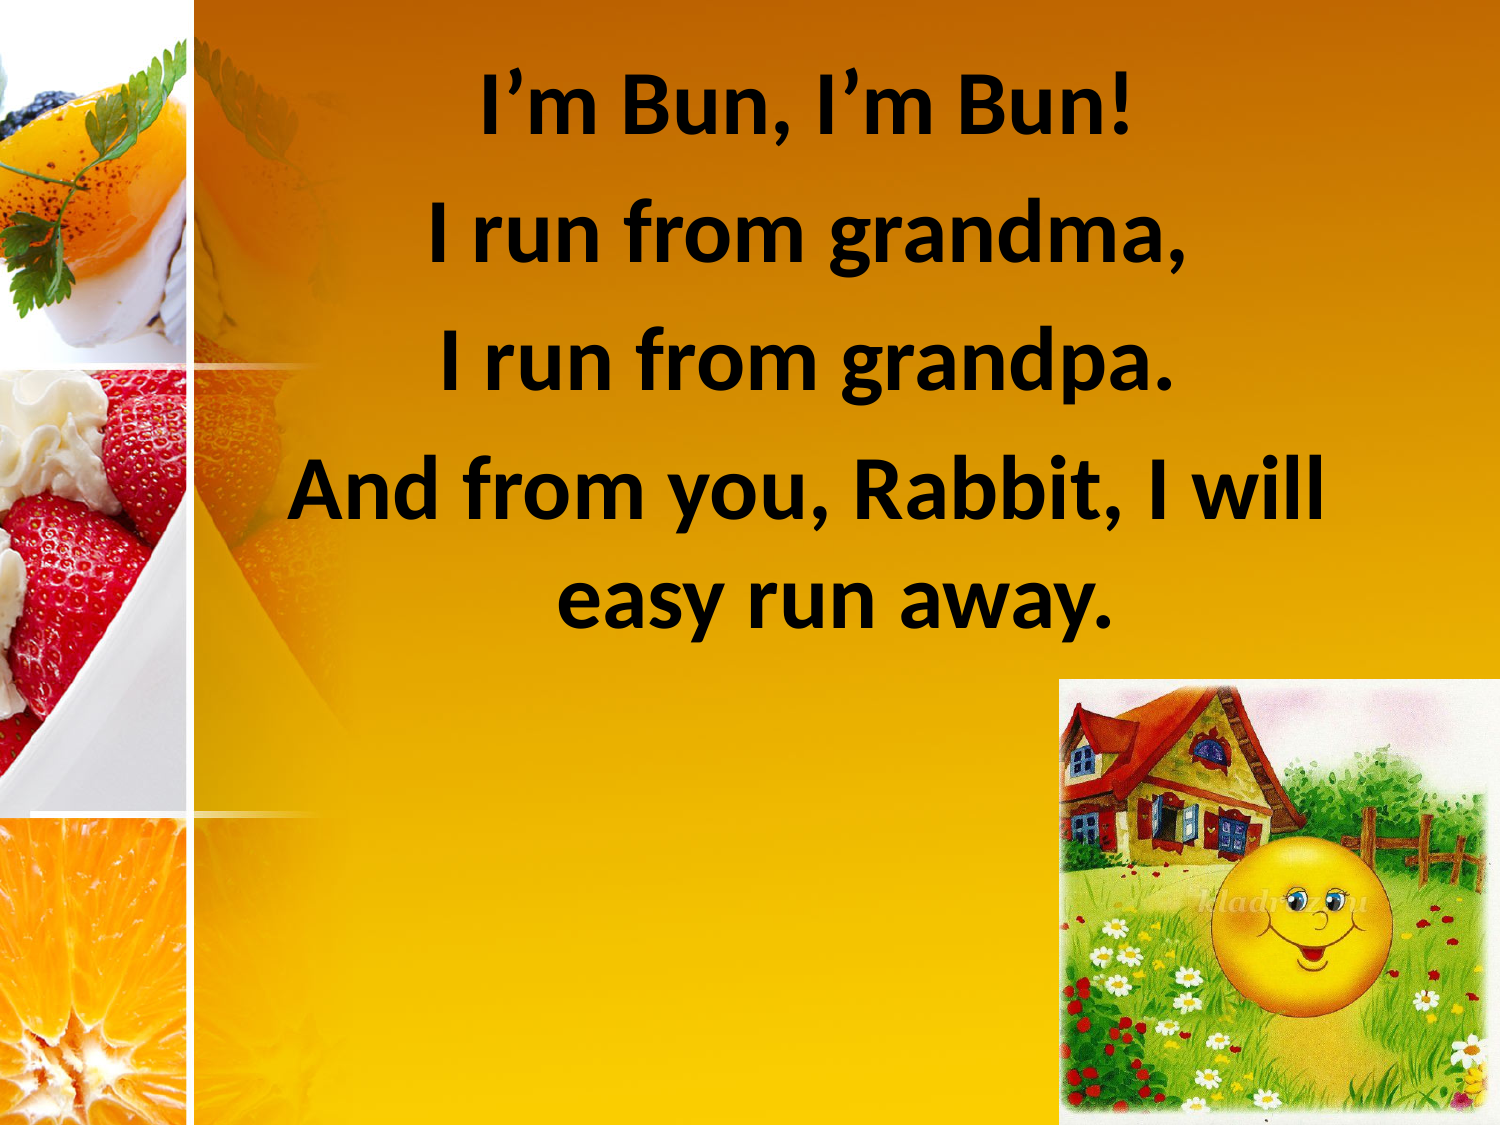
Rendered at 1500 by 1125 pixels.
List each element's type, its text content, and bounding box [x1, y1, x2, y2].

picture [0, 0, 1500, 1125]
list I’m Bun, I’m Bun! I run from grandma, I run from grandpa. And from you, Rabbit, I will easy run away. [257, 35, 1359, 737]
